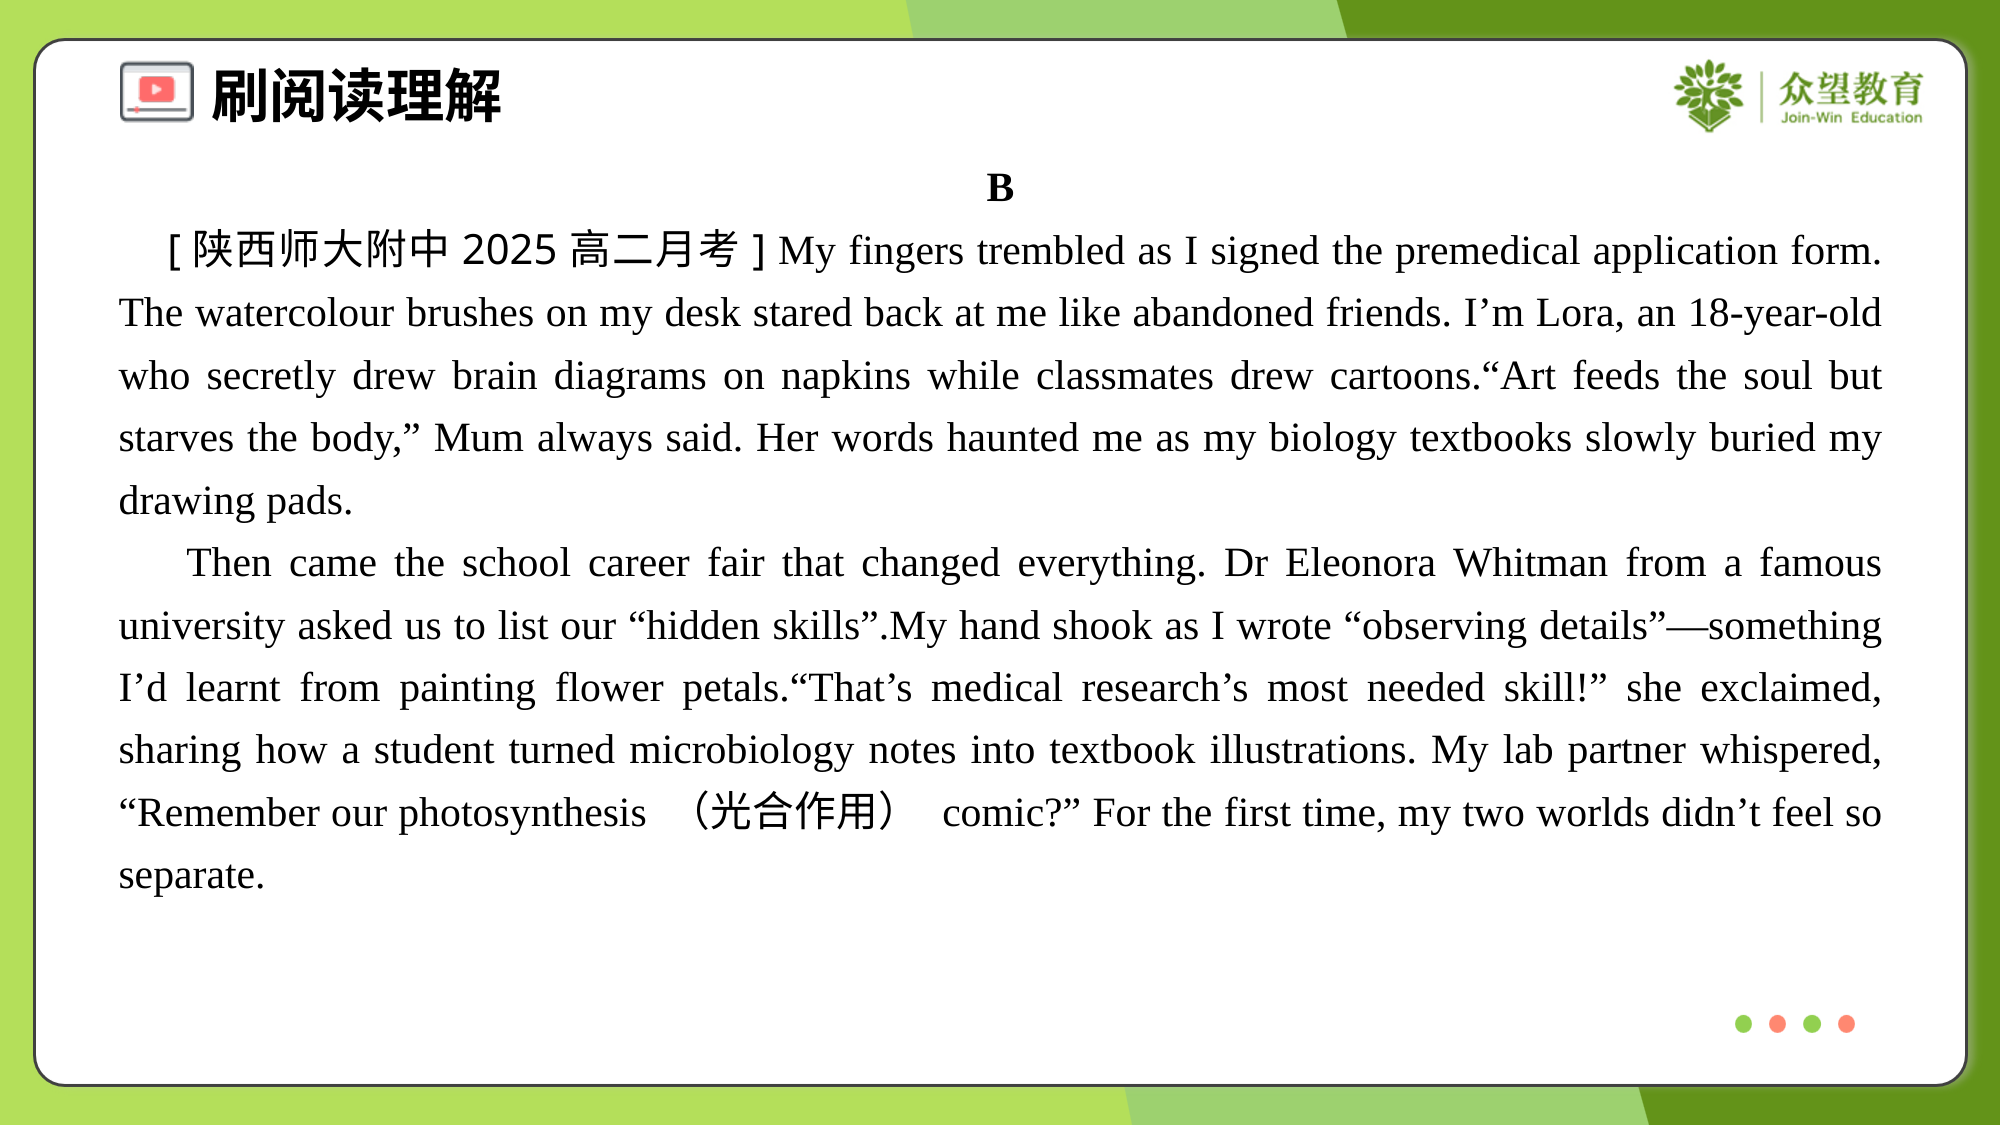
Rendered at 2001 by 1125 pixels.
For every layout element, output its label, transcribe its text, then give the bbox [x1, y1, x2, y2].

text_box B [陕西师大附中2025高二月考] My fingers trembled as I signed the premedical application form. The watercolour brushes on my desk stared back at me like abandoned friends. I’m Lora, an 18-year-old who secretly drew brain diagrams on napkins while classmates drew cartoons.“Art feeds the soul but starves the body,” Mum always said. Her words haunted me as my biology textbooks slowly buried my drawing pads. Then came the school career fair that changed everything. Dr Eleonora Whitman from a famous university asked us to list our “hidden skills”.My hand shook as I wrote “observing details”—something I’d learnt from painting flower petals.“That’s medical research’s most needed skill!” she exclaimed, sharing how a student turned microbiology notes into textbook illustrations. My lab partner whispered, “Remember our photosynthesis （光合作用） comic?” For the first time, my two worlds didn’t feel so separate. [118, 147, 1883, 898]
picture [0, 0, 2000, 1125]
